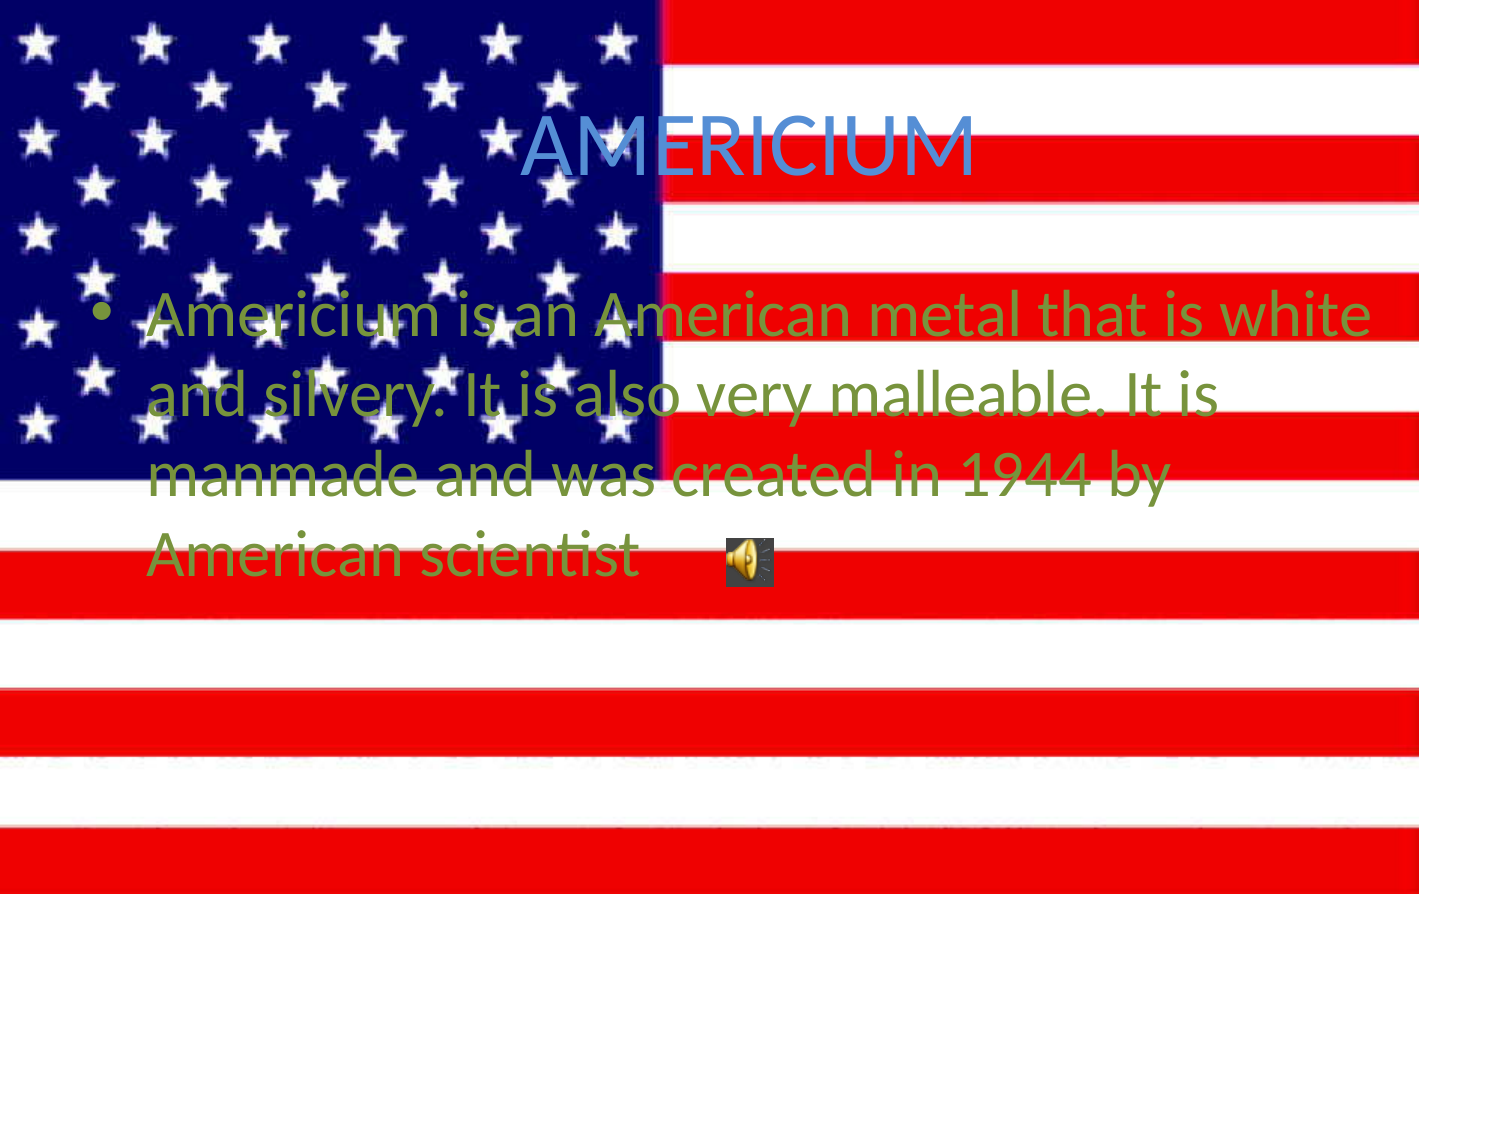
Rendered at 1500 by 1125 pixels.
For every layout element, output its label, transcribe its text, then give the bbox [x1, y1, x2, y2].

list Americium is an American metal that is white and silvery. It is also very malleable. It is manmade and was created in 1944 by American scientist [75, 262, 1425, 1005]
picture [0, 0, 1419, 894]
